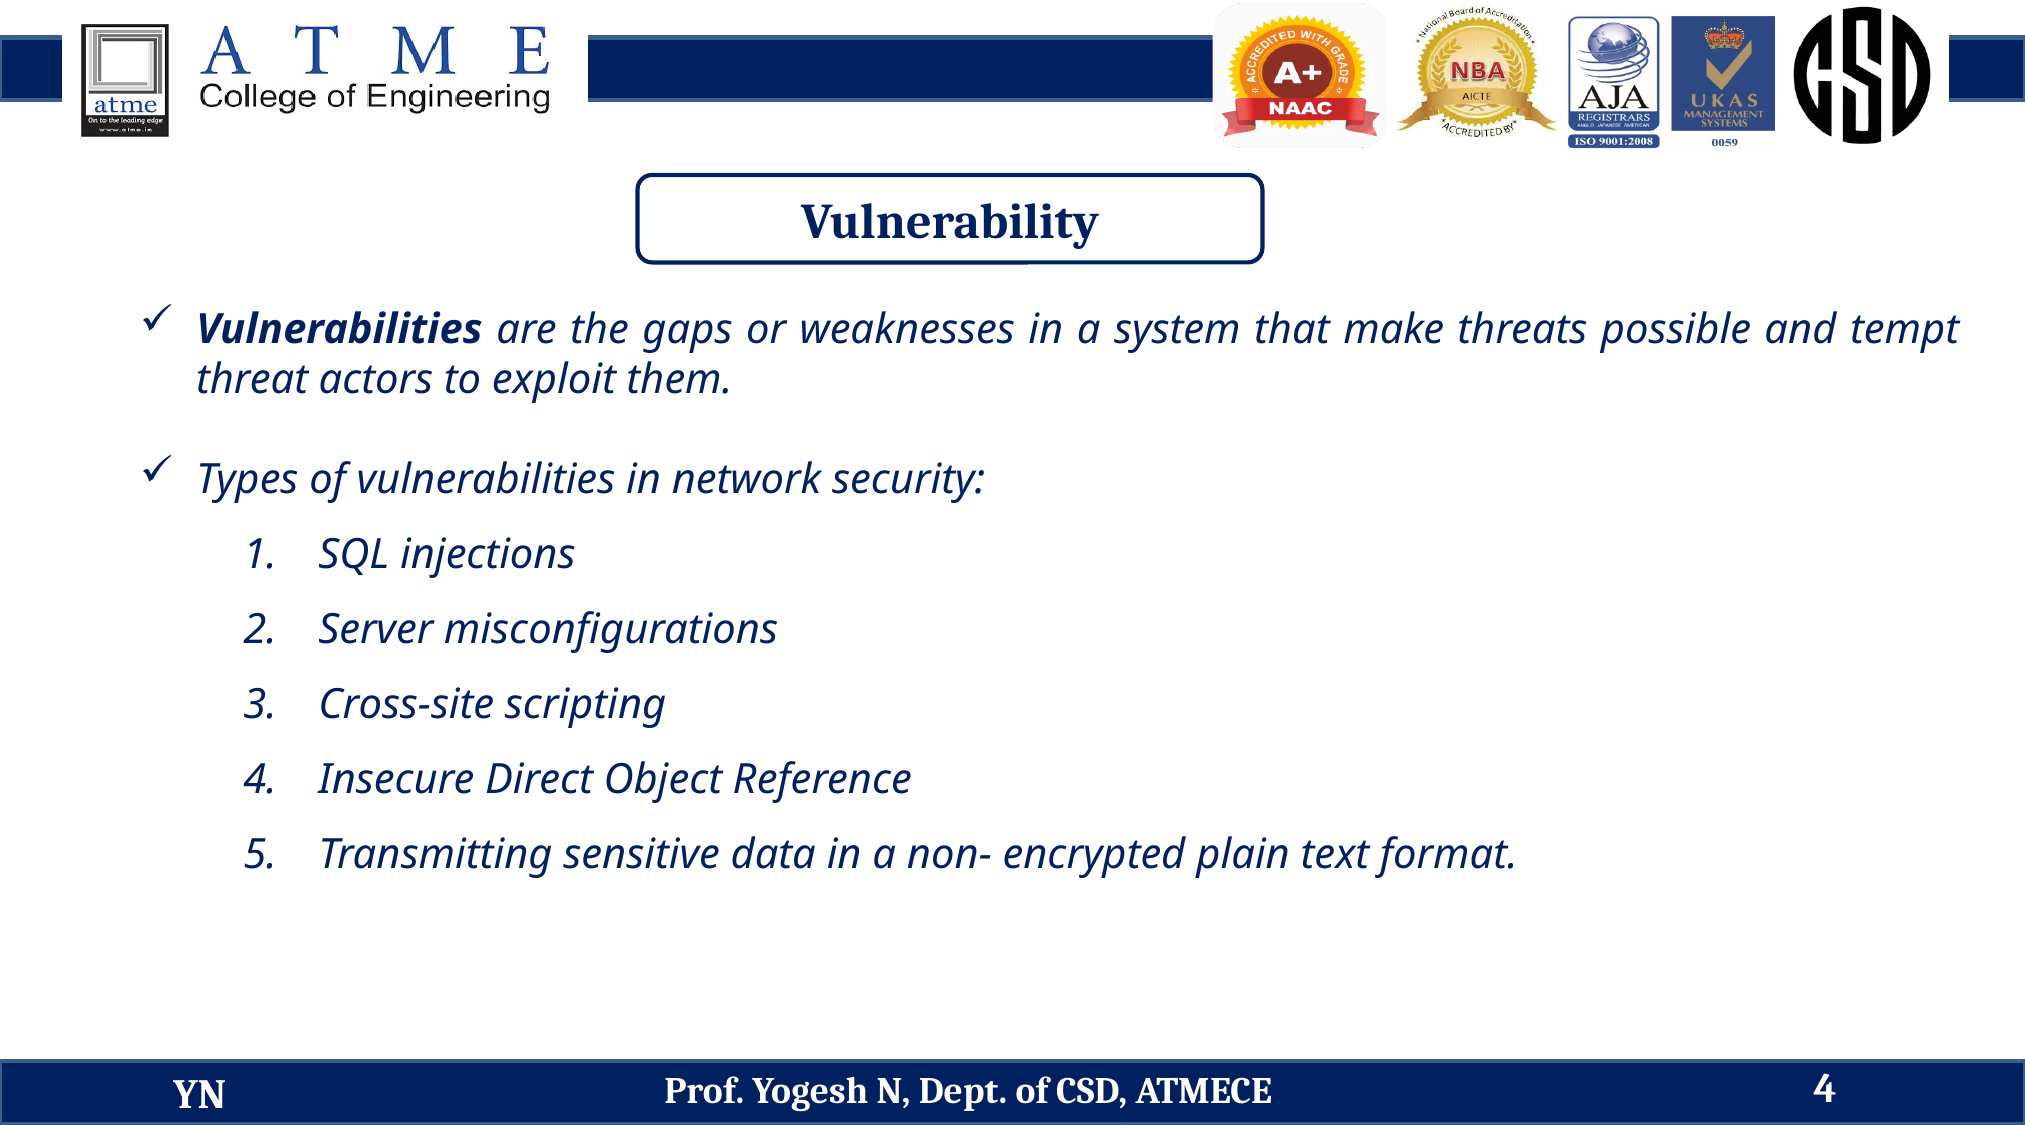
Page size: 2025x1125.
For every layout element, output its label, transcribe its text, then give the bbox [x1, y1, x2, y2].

picture [62, 0, 588, 157]
text_box Prof. Yogesh N, Dept. of CSD, ATMECE [562, 1058, 1375, 1119]
text_box 4 [1625, 1053, 2025, 1119]
picture [1212, 0, 1949, 150]
text_box Vulnerabilities are the gaps or weaknesses in a system that make threats possible and tempt threat actors to exploit them. Types of vulnerabilities in network security: SQL injections Server misconfigurations Cross-site scripting Insecure Direct Object Reference Transmitting sensitive data in a non- encrypted plain text format. [125, 294, 1975, 885]
text_box Vulnerability [635, 172, 1265, 265]
text_box YN [0, 1059, 400, 1125]
